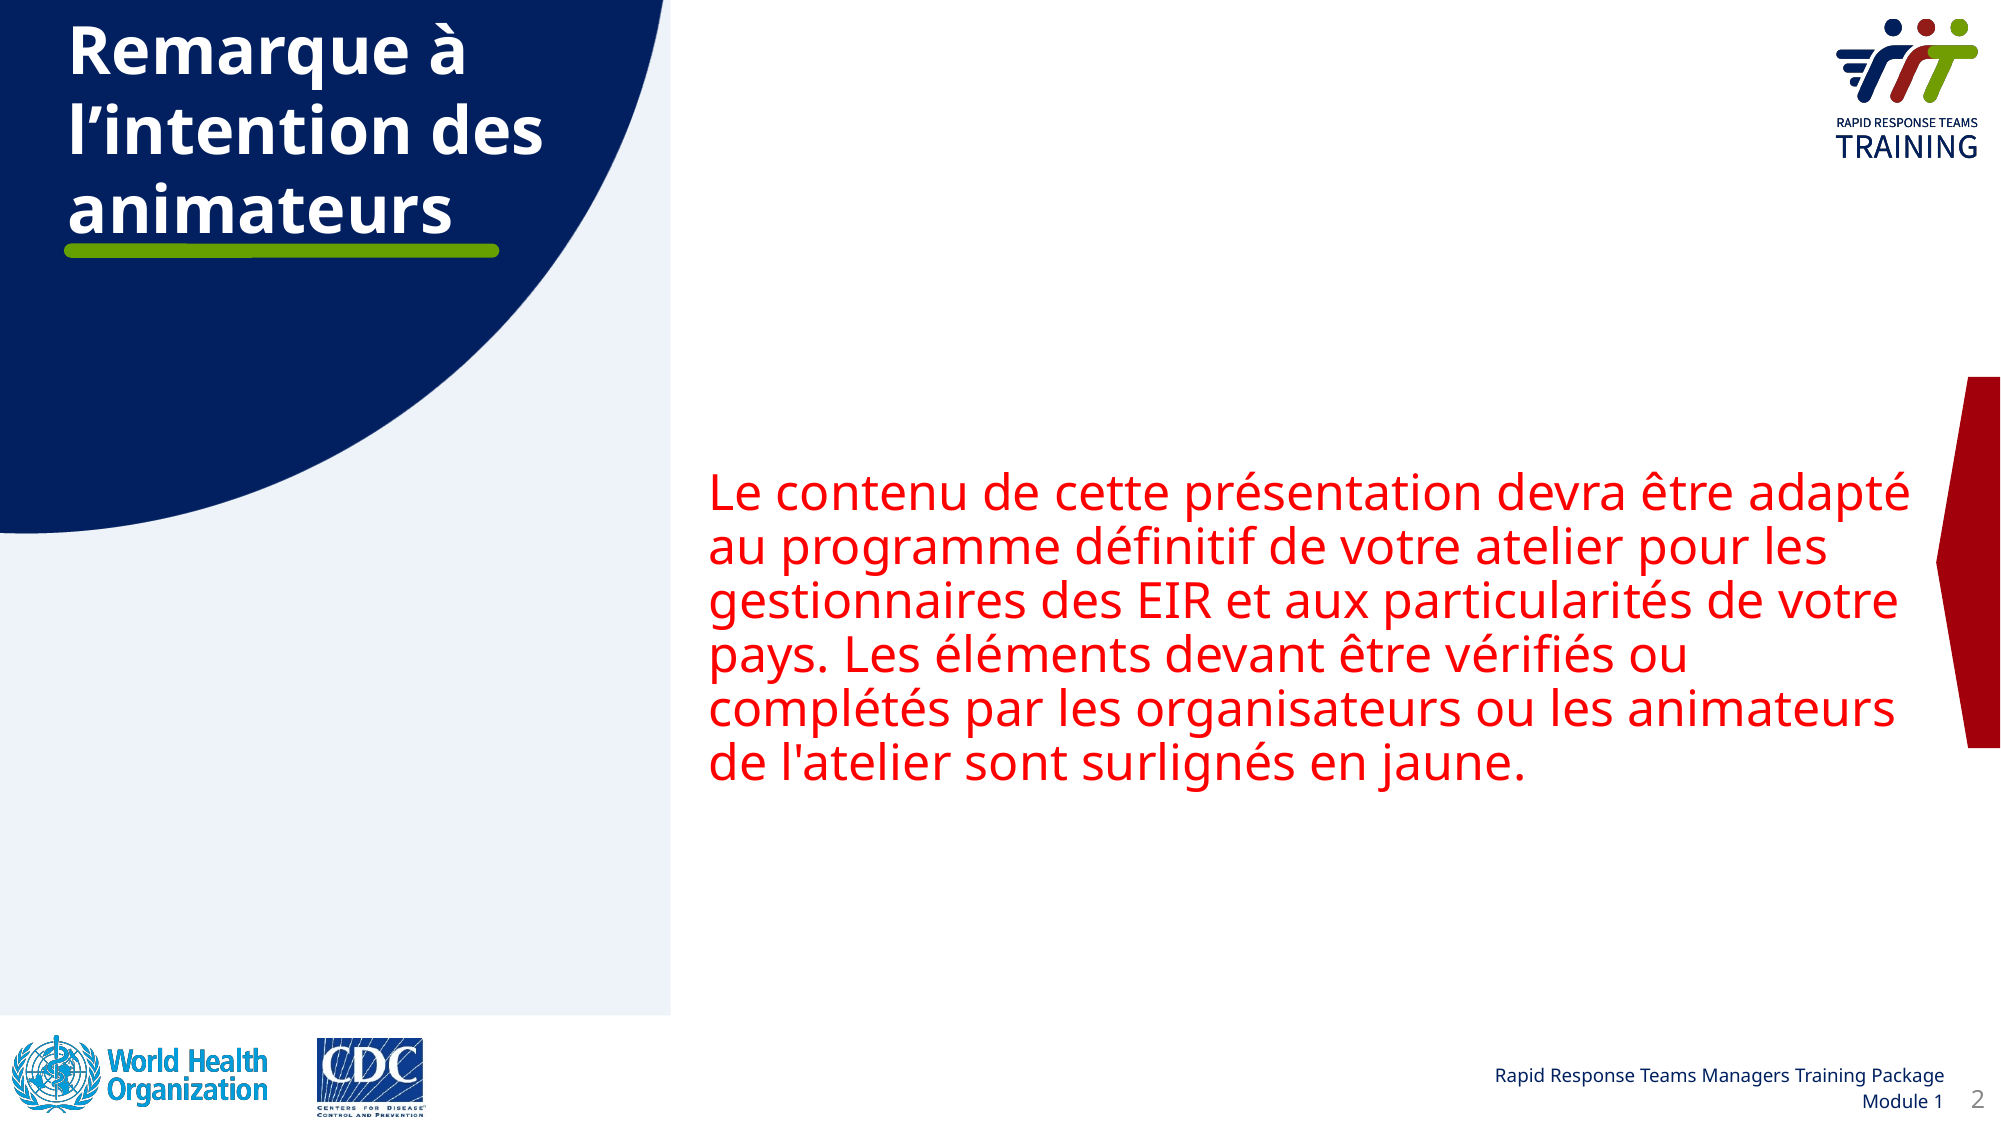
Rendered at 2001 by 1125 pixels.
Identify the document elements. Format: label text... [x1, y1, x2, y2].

text_box 2 [1557, 1076, 1993, 1121]
picture [50, 1108, 62, 1113]
picture [12, 1035, 54, 1068]
picture [59, 1035, 267, 1113]
picture [24, 1054, 36, 1087]
picture [12, 1083, 48, 1113]
picture [46, 1056, 54, 1062]
picture [40, 1062, 47, 1070]
picture [30, 1083, 37, 1091]
picture [317, 1038, 426, 1117]
list Le contenu de cette présentation devra être adapté au programme définitif de votre atelier pour les gestionnaires des EIR et aux particularités de votre pays. Les éléments devant être vérifiés ou complétés par les organisateurs ou les animateurs de l'atelier sont surlignés en jaune. [700, 332, 1937, 1049]
picture [0, 0, 670, 538]
picture [34, 1054, 43, 1078]
picture [1835, 19, 1978, 167]
picture [22, 1062, 26, 1077]
text_box Remarque à l’intention des animateurs [60, 0, 609, 255]
picture [71, 1053, 90, 1091]
picture [36, 1088, 78, 1105]
